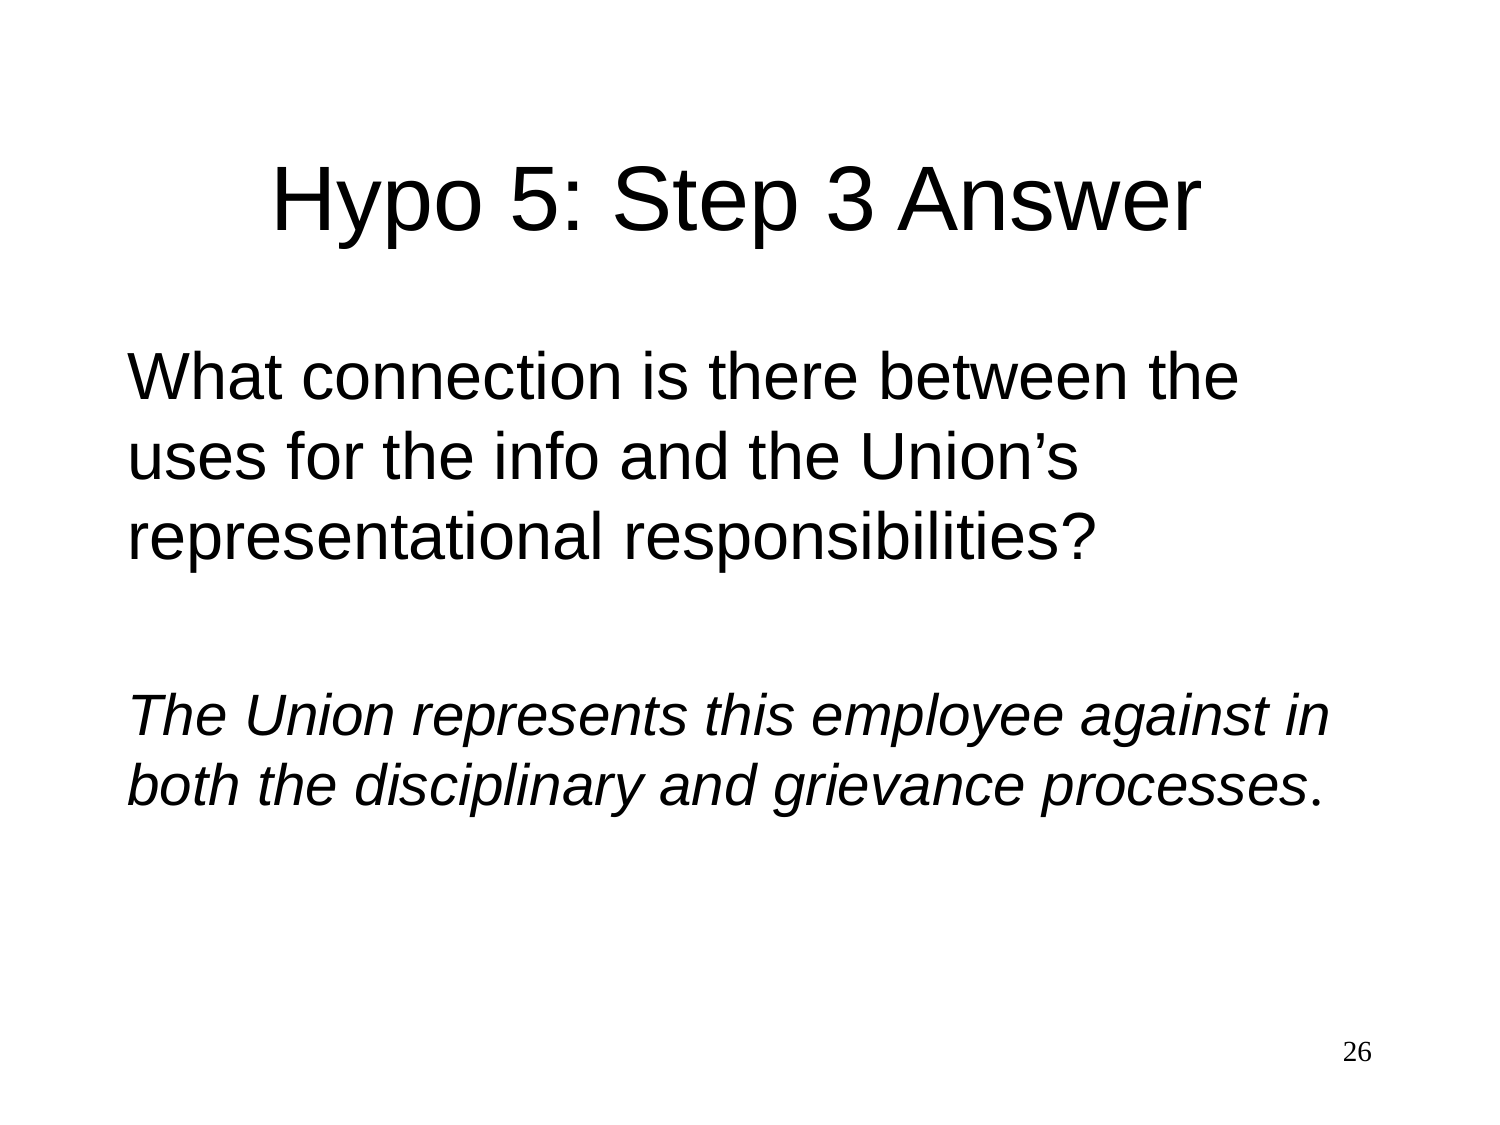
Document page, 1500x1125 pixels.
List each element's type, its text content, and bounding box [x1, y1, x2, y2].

list What connection is there between the uses for the info and the Union’s representational responsibilities? The Union represents this employee against in both the disciplinary and grievance processes. [112, 324, 1388, 1001]
slide_number 26 [1074, 1024, 1388, 1101]
title Hypo 5: Step 3 Answer [112, 99, 1388, 288]
